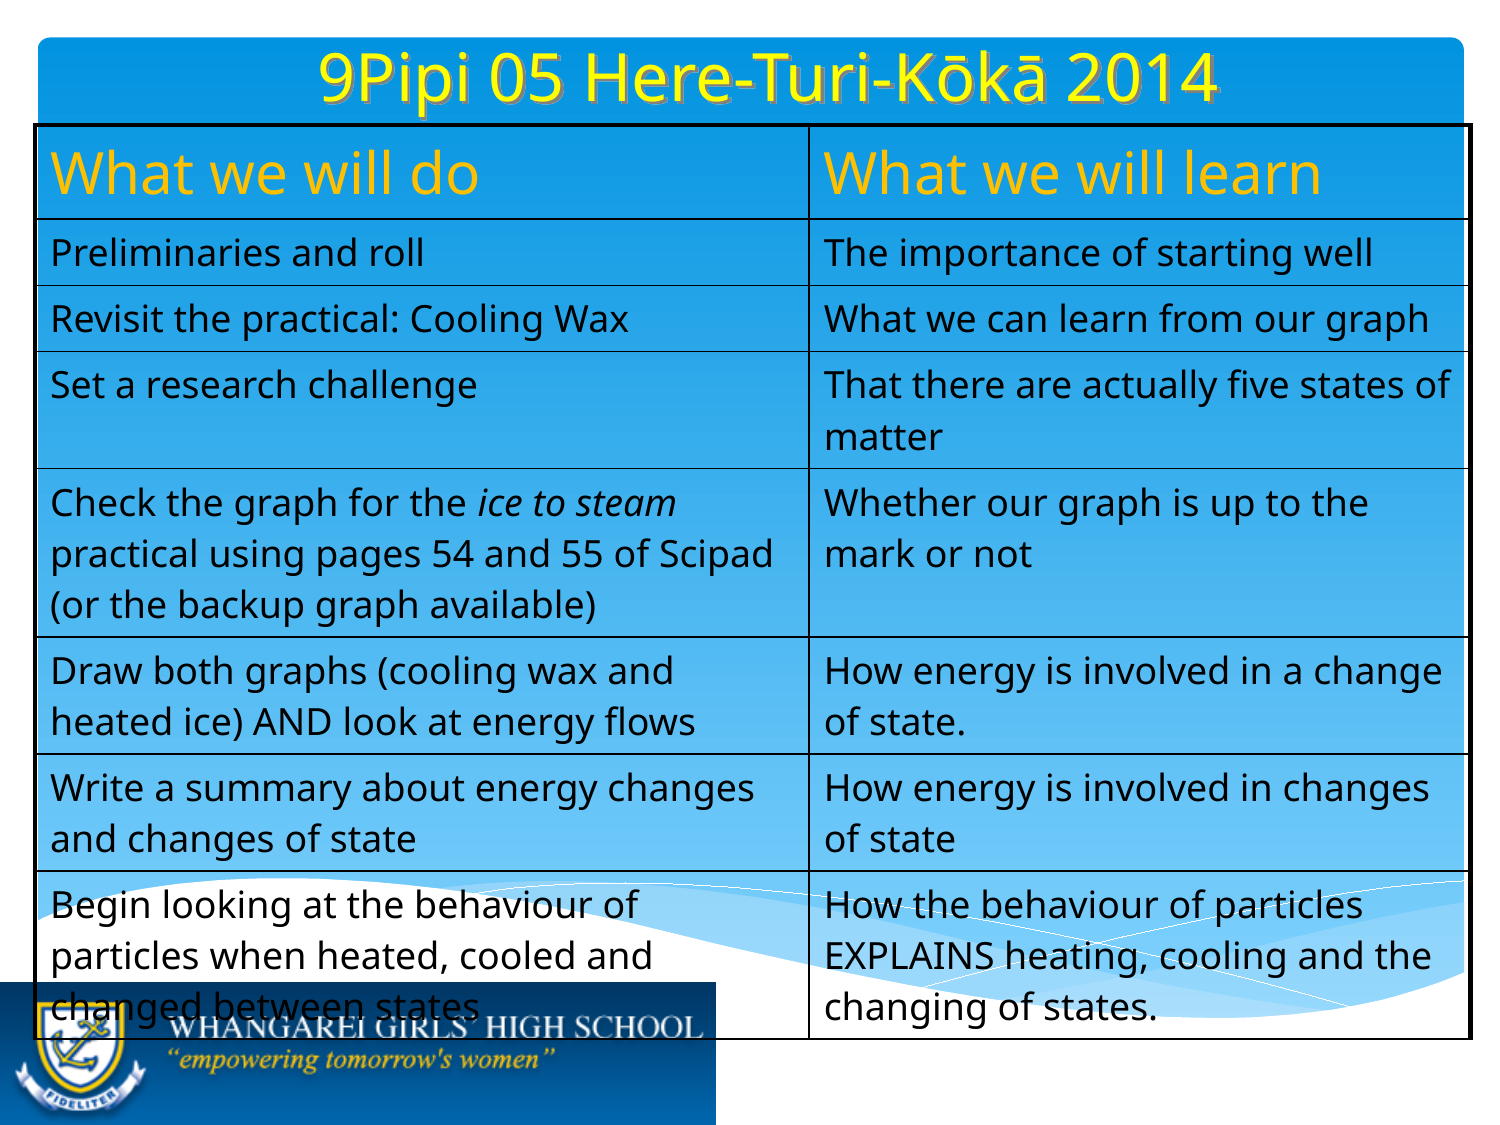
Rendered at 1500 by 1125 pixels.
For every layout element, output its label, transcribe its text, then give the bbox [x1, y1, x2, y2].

table_cell What we can learn from our graph [810, 286, 1468, 351]
table_cell Write a summary about energy changes and changes of state [37, 755, 808, 870]
table_header What we will learn [810, 127, 1468, 218]
table_cell Preliminaries and roll [37, 220, 808, 285]
table_cell The importance of starting well [810, 220, 1468, 285]
table_cell Draw both graphs (cooling wax and heated ice) AND look at energy flows [37, 638, 808, 753]
table_cell Whether our graph is up to the mark or not [810, 469, 1468, 636]
table_cell How the behaviour of particles EXPLAINS heating, cooling and the changing of states. [810, 872, 1468, 1038]
table_cell Check the graph for the ice to steam practical using pages 54 and 55 of Scipad (or the backup graph available) [37, 469, 808, 636]
picture [0, 982, 716, 1125]
table_header What we will do [37, 127, 808, 218]
table_cell How energy is involved in a change of state. [810, 638, 1468, 753]
table_cell Begin looking at the behaviour of particles when heated, cooled and changed between states [37, 872, 808, 1038]
table_cell That there are actually five states of matter [810, 352, 1468, 468]
table_cell Set a research challenge [37, 352, 808, 468]
text_box 9Pipi 05 Here-Turi-Kōkā 2014 [162, 24, 1375, 123]
table_cell Revisit the practical: Cooling Wax [37, 286, 808, 351]
table_cell How energy is involved in changes of state [810, 755, 1468, 870]
